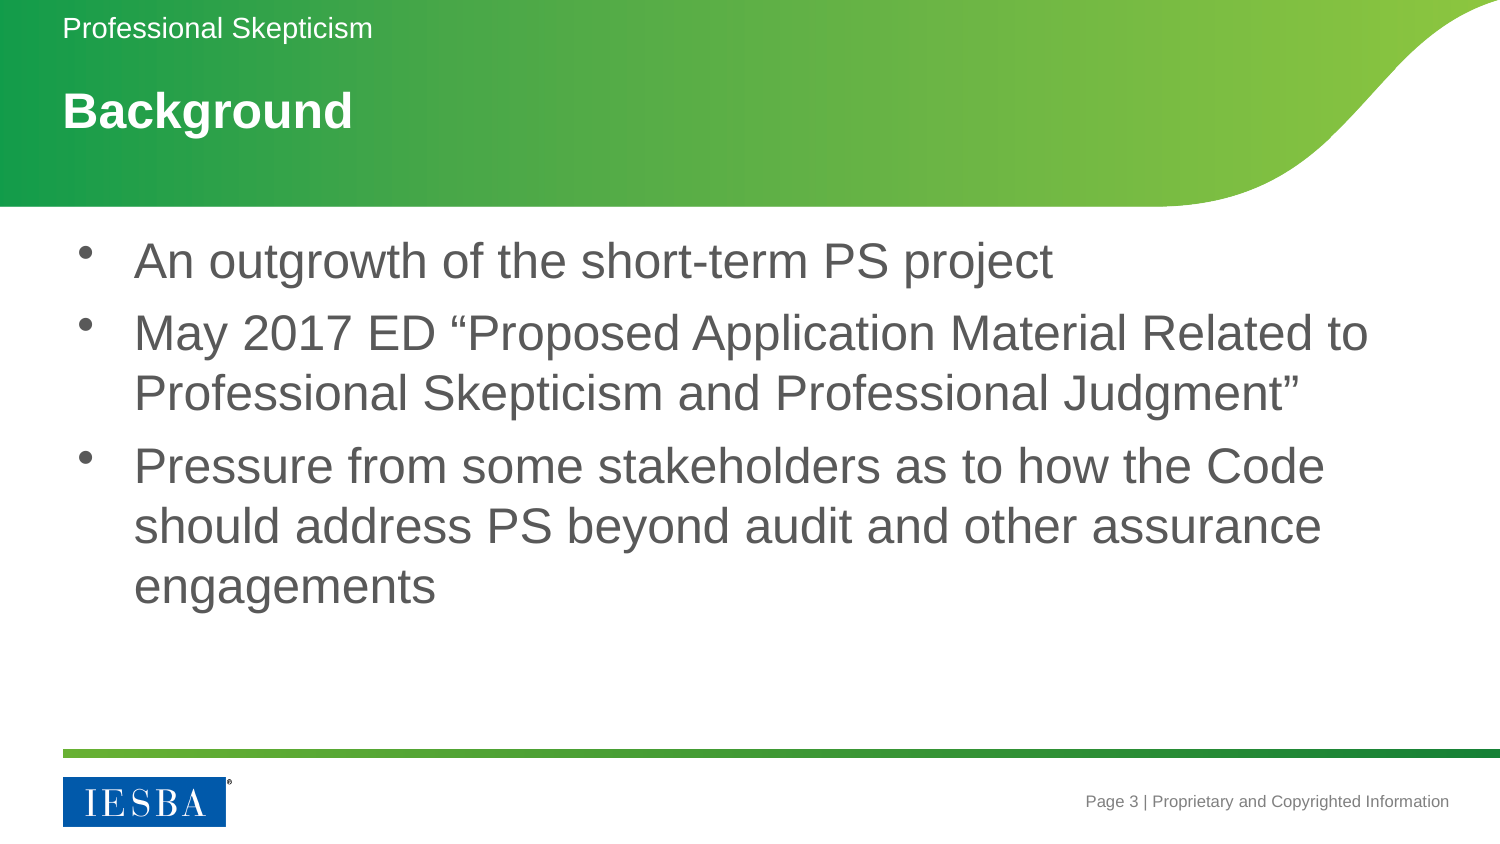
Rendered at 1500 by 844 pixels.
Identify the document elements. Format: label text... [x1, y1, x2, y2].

list An outgrowth of the short-term PS project May 2017 ED “Proposed Application Material Related to Professional Skepticism and Professional Judgment” Pressure from some stakeholders as to how the Code should address PS beyond audit and other assurance engagements [62, 220, 1450, 724]
picture [0, 0, 1500, 207]
subtitle Professional Skepticism [62, 9, 500, 38]
title Background [62, 75, 1300, 142]
picture [63, 777, 232, 827]
